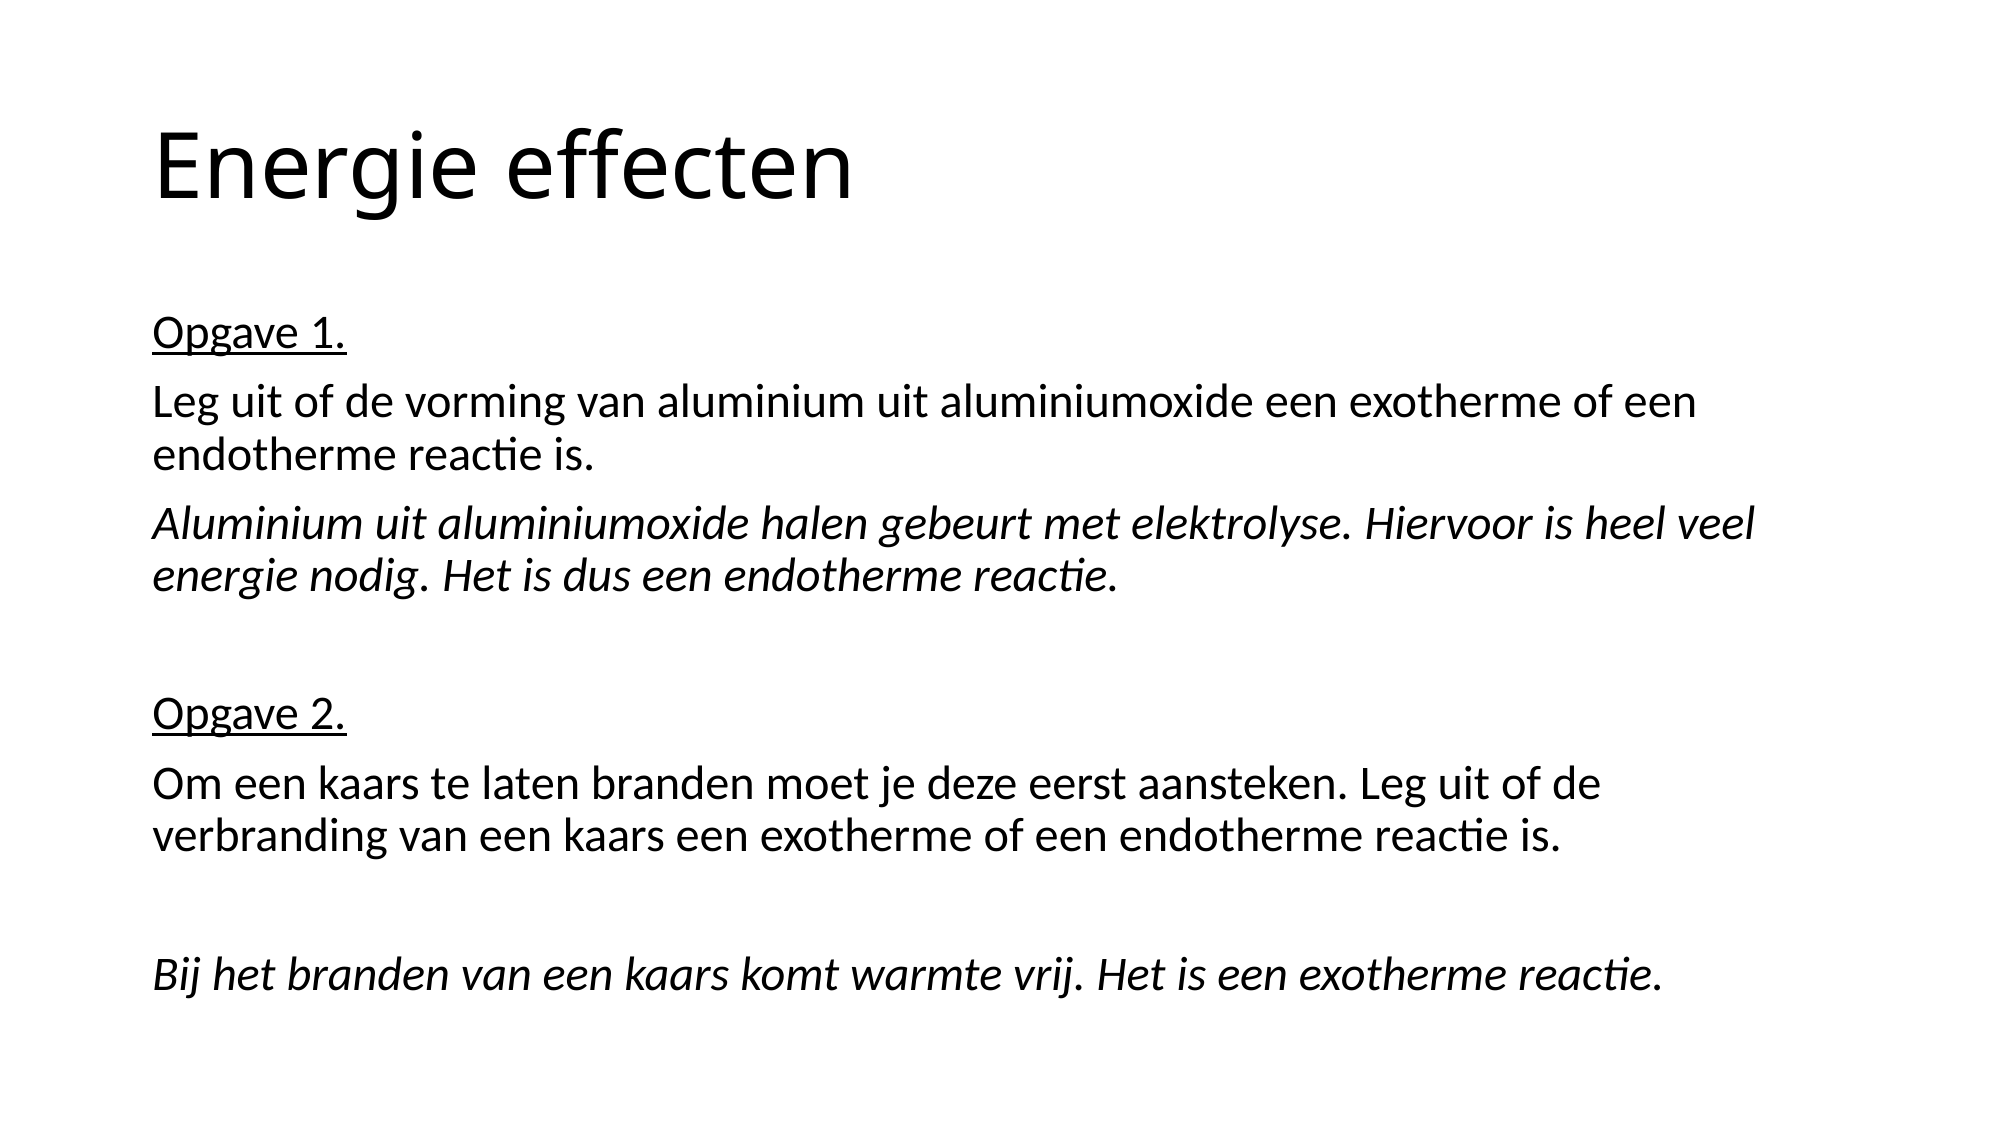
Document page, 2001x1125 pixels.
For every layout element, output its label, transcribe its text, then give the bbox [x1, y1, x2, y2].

list Opgave 1. Leg uit of de vorming van aluminium uit aluminiumoxide een exotherme of een endotherme reactie is. Aluminium uit aluminiumoxide halen gebeurt met elektrolyse. Hiervoor is heel veel energie nodig. Het is dus een endotherme reactie. Opgave 2. Om een kaars te laten branden moet je deze eerst aansteken. Leg uit of de verbranding van een kaars een exotherme of een endotherme reactie is. Bij het branden van een kaars komt warmte vrij. Het is een exotherme reactie. [137, 299, 1863, 1014]
title Energie effecten [137, 59, 1863, 278]
